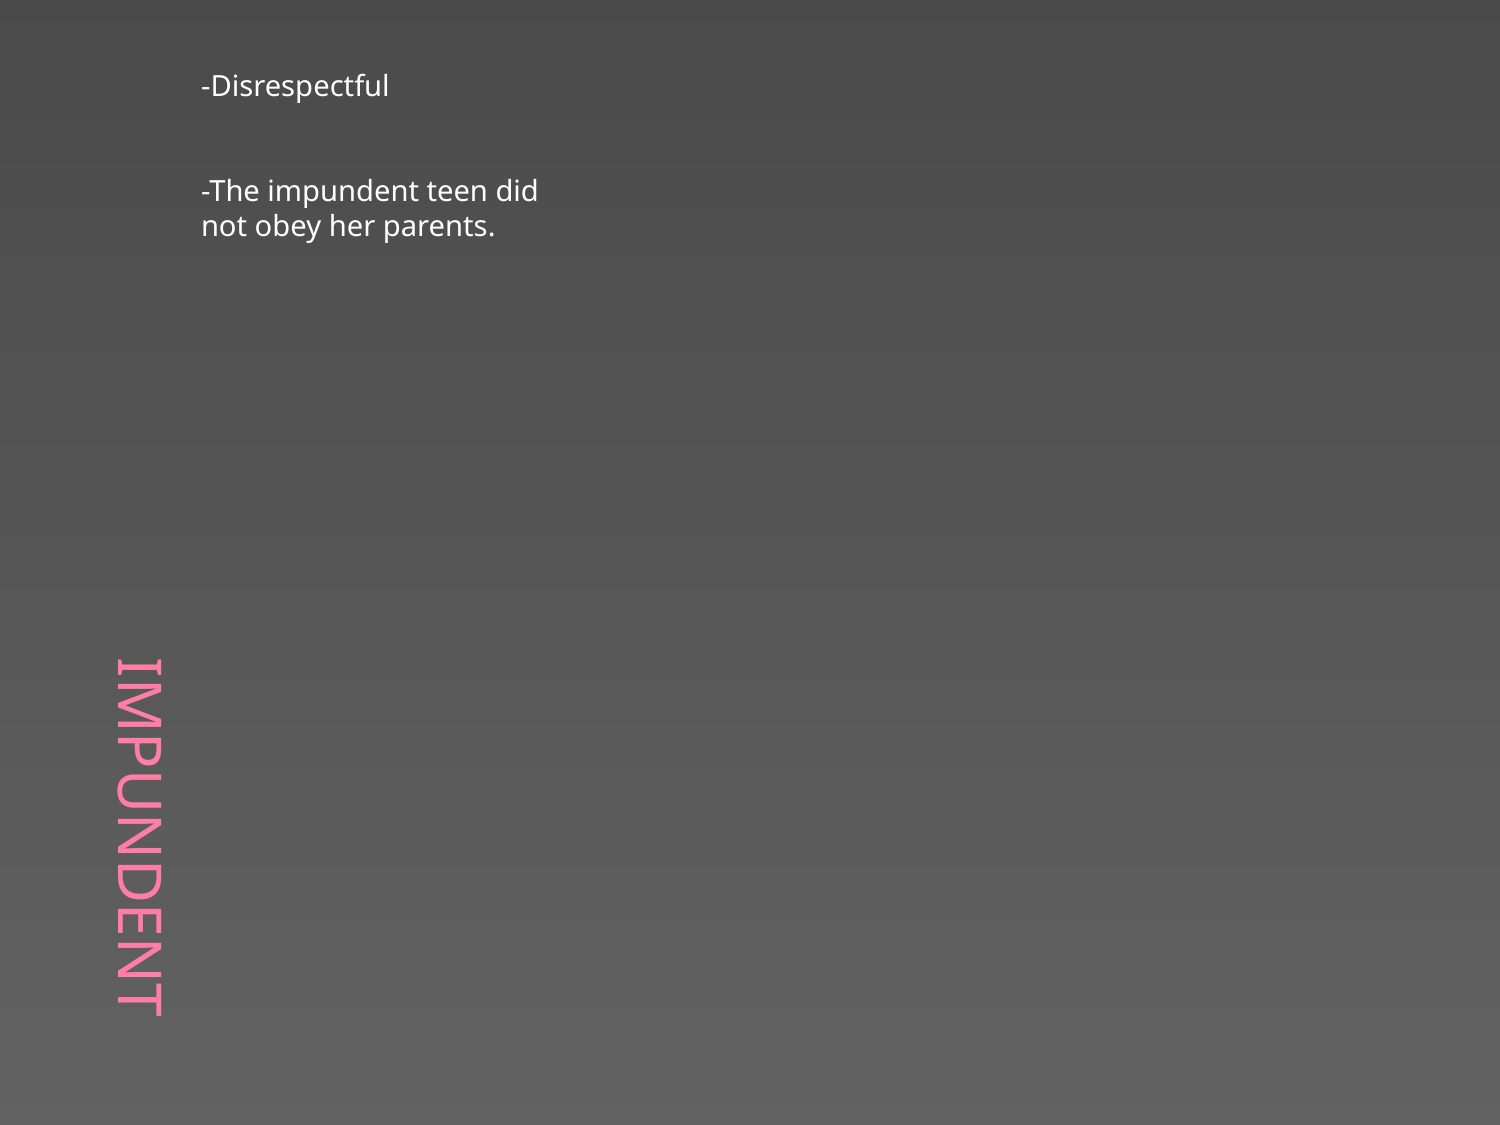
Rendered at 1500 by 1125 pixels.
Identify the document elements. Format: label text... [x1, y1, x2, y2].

list -Disrespectful -The impundent teen did not obey her parents. [186, 60, 587, 1036]
title impundent [36, 60, 186, 1036]
